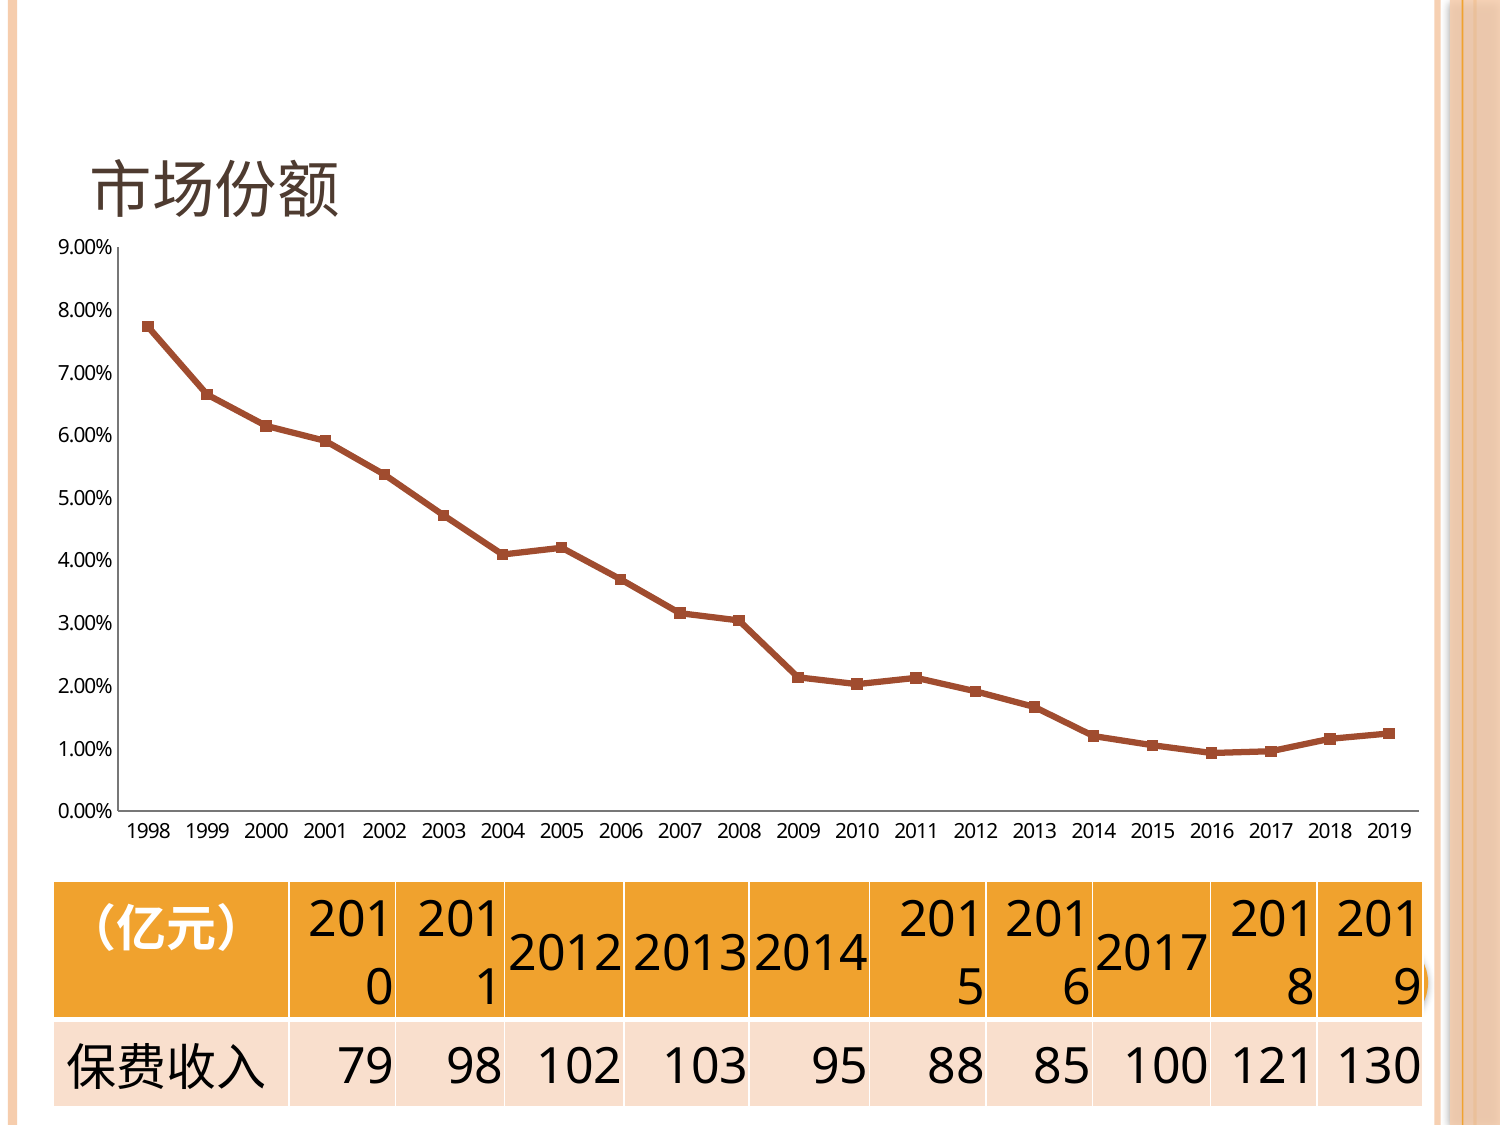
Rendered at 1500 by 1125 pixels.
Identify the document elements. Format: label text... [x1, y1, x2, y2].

table_header （亿元） [54, 882, 288, 1017]
table_header 2016 [987, 882, 1092, 1017]
table_header 2011 [396, 882, 504, 1017]
table_cell 103 [625, 1022, 748, 1106]
table_header 2019 [1318, 882, 1422, 1017]
table_header 2013 [625, 882, 748, 1017]
title 市场份额 [75, 45, 1300, 216]
chart [28, 219, 1448, 859]
table_cell 100 [1093, 1022, 1210, 1106]
table_header 2012 [505, 882, 623, 1017]
table_cell 98 [396, 1022, 504, 1106]
table_cell 121 [1211, 1022, 1316, 1106]
table_cell 130 [1318, 1022, 1422, 1106]
table_header 2015 [870, 882, 985, 1017]
table_header 2017 [1093, 882, 1210, 1017]
table_cell 95 [750, 1022, 869, 1106]
table_header 2018 [1211, 882, 1316, 1017]
table_cell 88 [870, 1022, 985, 1106]
table_header 2014 [750, 882, 869, 1017]
table_cell 102 [505, 1022, 623, 1106]
table_cell 保费收入 [54, 1022, 288, 1106]
table_cell 85 [987, 1022, 1092, 1106]
table_header 2010 [290, 882, 395, 1017]
table_cell 79 [290, 1022, 395, 1106]
